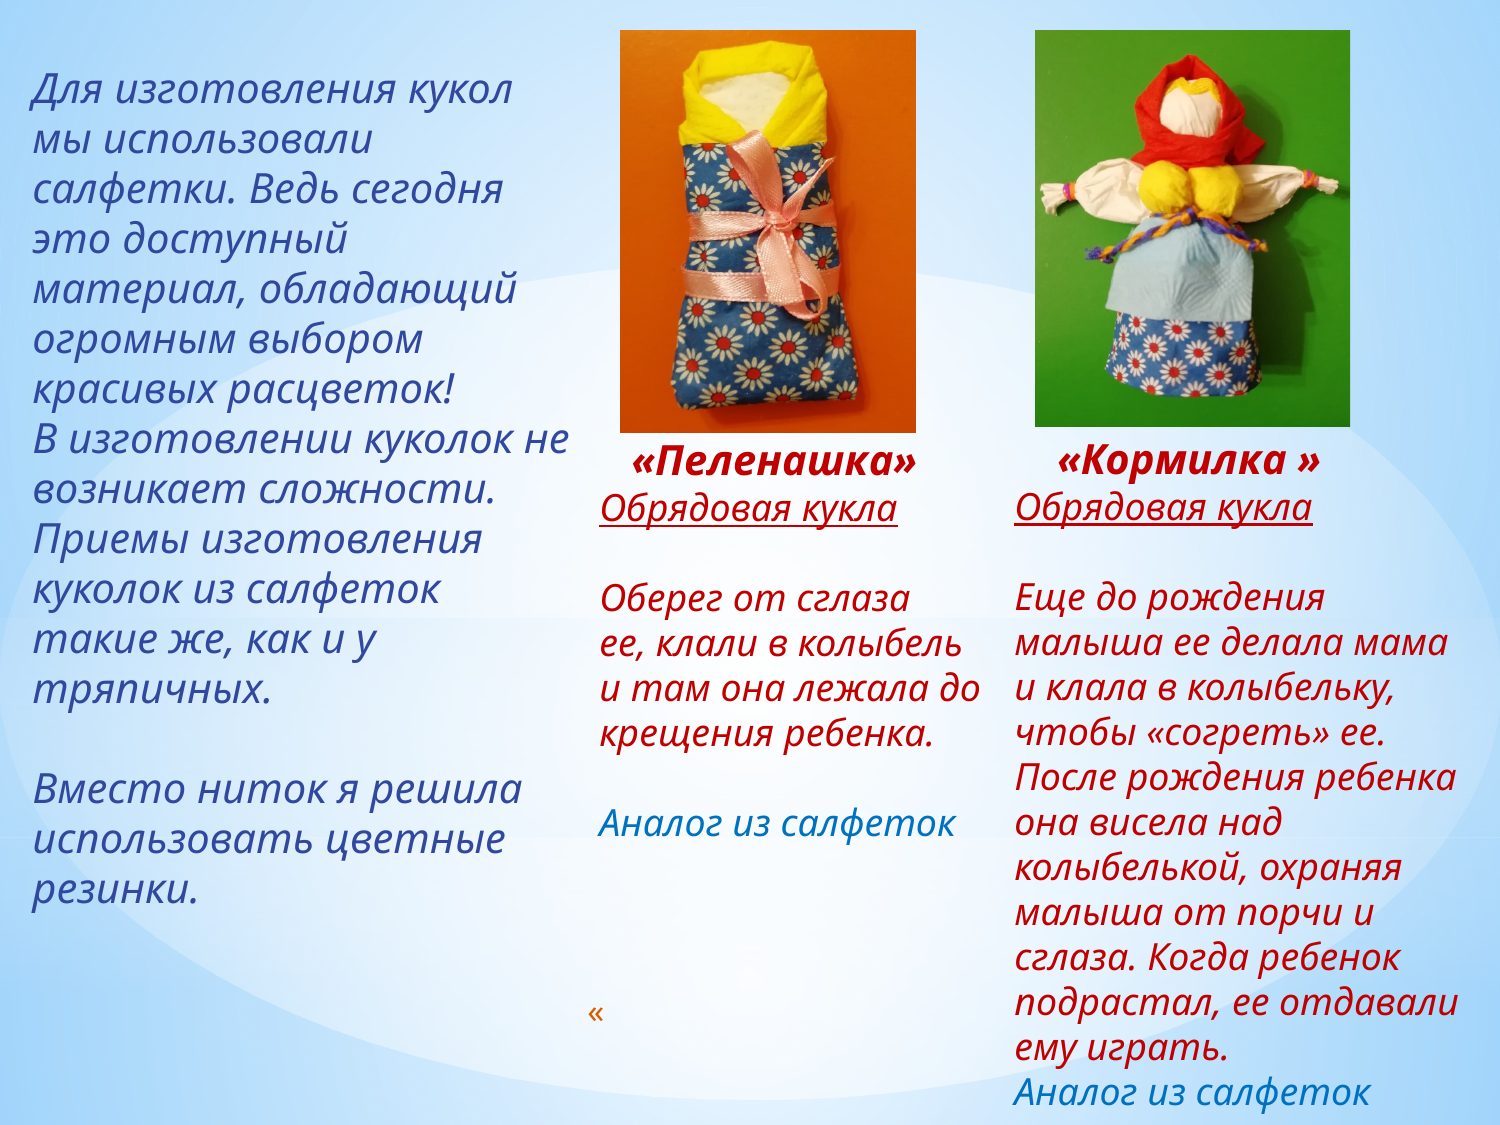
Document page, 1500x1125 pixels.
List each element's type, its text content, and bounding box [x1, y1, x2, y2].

picture [1034, 30, 1351, 427]
picture [619, 30, 916, 433]
text_box « [572, 937, 999, 1038]
text_box «Пеленашка» Обрядовая кукла Оберег от сглаза ее, клали в колыбель и там она лежала до крещения ребенка. Аналог из салфеток [585, 426, 1000, 852]
text_box «Кормилка » Обрядовая кукла Еще до рождения малыша ее делала мама и клала в колыбельку, чтобы «согреть» ее. После рождения ребенка она висела над колыбелькой, охраняя малыша от порчи и сглаза. Когда ребенок подрастал, ее отдавали ему играть. Аналог из салфеток [999, 385, 1485, 1120]
text_box Для изготовления кукол мы использовали салфетки. Ведь сегодня это доступный материал, обладающий огромным выбором красивых расцветок! В изготовлении куколок не возникает сложности. Приемы изготовления куколок из салфеток такие же, как и у тряпичных. Вместо ниток я решила использовать цветные резинки. [17, 54, 585, 965]
